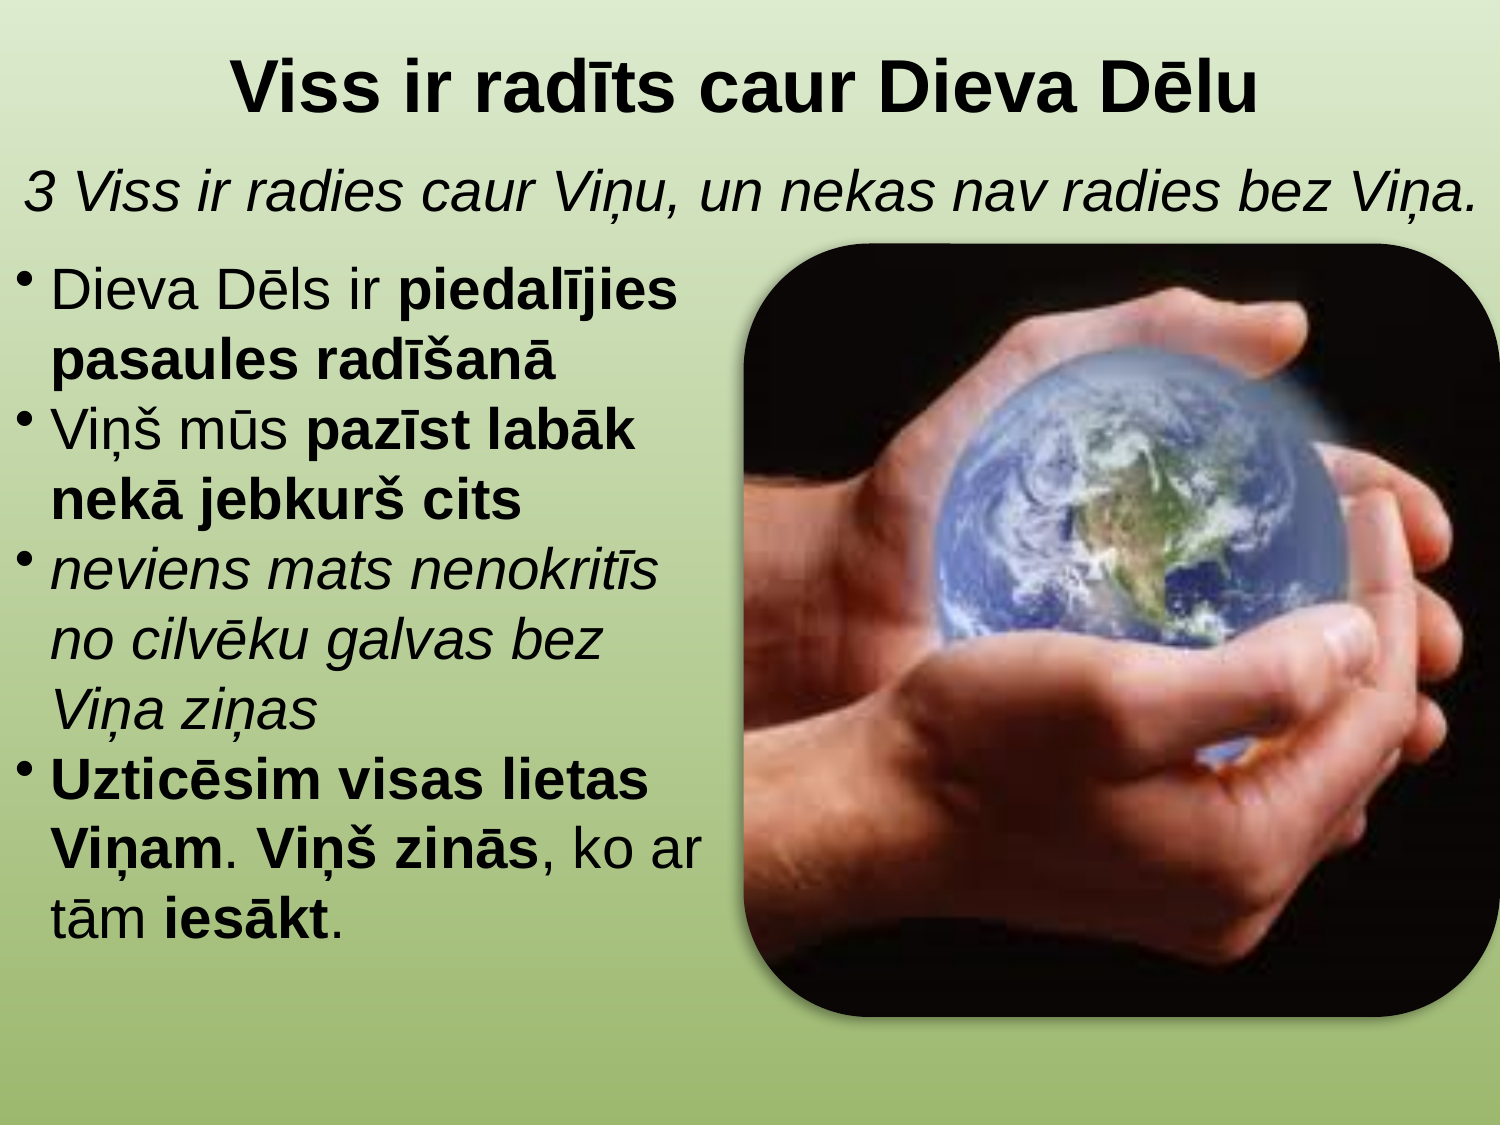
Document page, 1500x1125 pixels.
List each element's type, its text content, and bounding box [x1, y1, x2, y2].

list 3 Viss ir radies caur Viņu, un nekas nav radies bez Viņa. [0, 136, 1500, 245]
picture [743, 243, 1500, 1018]
text_box Dieva Dēls ir piedalījies pasaules radīšanā Viņš mūs pazīst labāk nekā jebkurš cits neviens mats nenokritīs no cilvēku galvas bez Viņa ziņas Uzticēsim visas lietas Viņam. Viņš zinās, ko ar tām iesākt. [0, 243, 739, 958]
title Viss ir radīts caur Dieva Dēlu [70, 0, 1421, 165]
